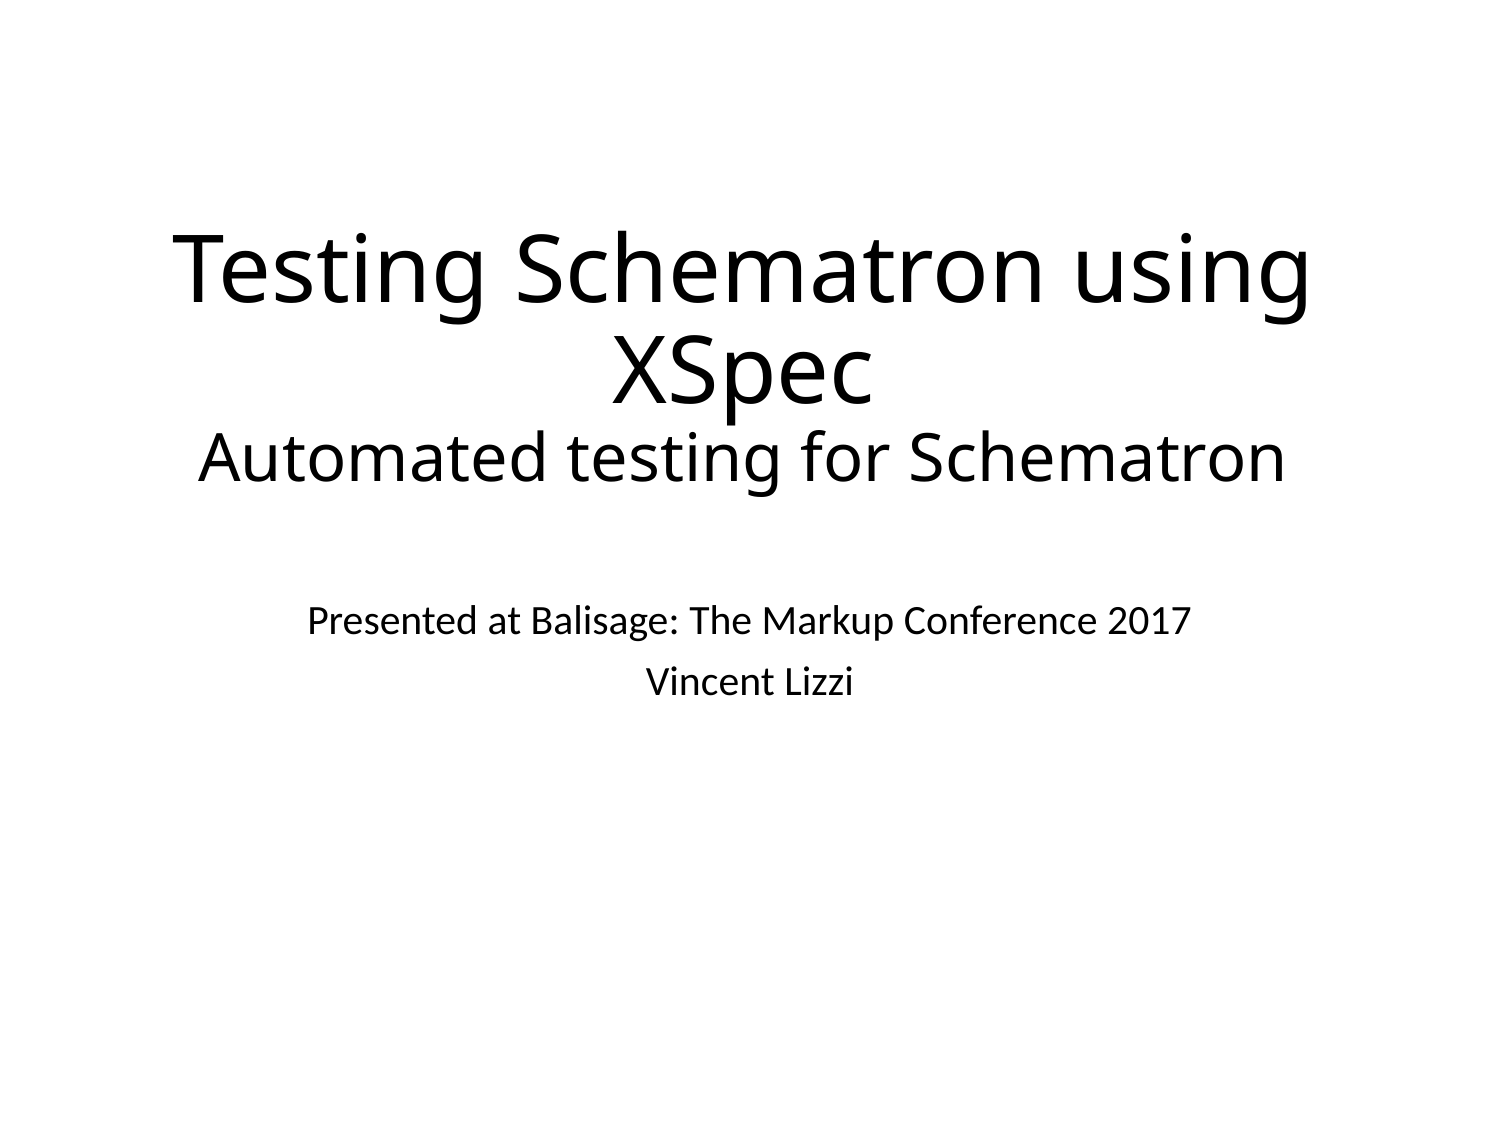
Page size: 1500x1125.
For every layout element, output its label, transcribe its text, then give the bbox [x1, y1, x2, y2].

title Testing Schematron using XSpec Automated testing for Schematron [125, 149, 1363, 504]
subtitle Presented at Balisage: The Markup Conference 2017 Vincent Lizzi [187, 590, 1313, 863]
